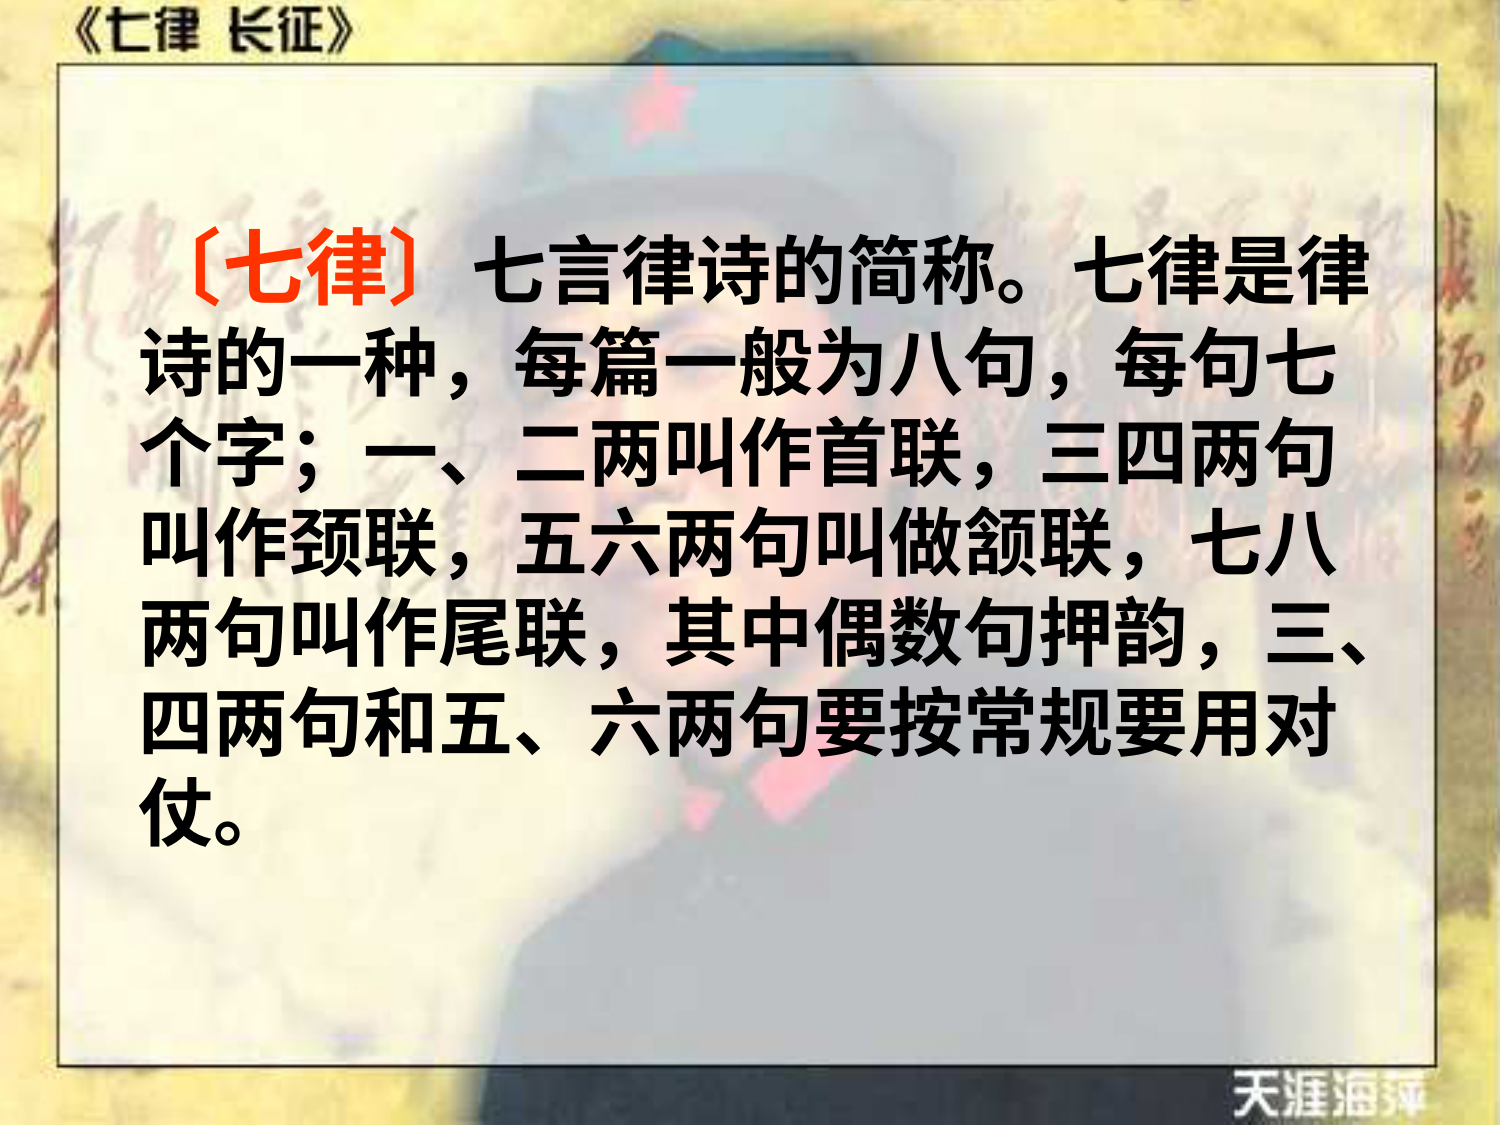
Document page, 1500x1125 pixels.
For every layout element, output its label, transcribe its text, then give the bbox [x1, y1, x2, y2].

picture [0, 0, 1500, 1125]
text_box 〔七律〕七言律诗的简称。七律是律诗的一种，每篇一般为八句，每句七个字；一、二两叫作首联，三四两句叫作颈联，五六两句叫做颔联，七八两句叫作尾联，其中偶数句押韵，三、四两句和五、六两句要按常规要用对仗。 [123, 208, 1388, 863]
